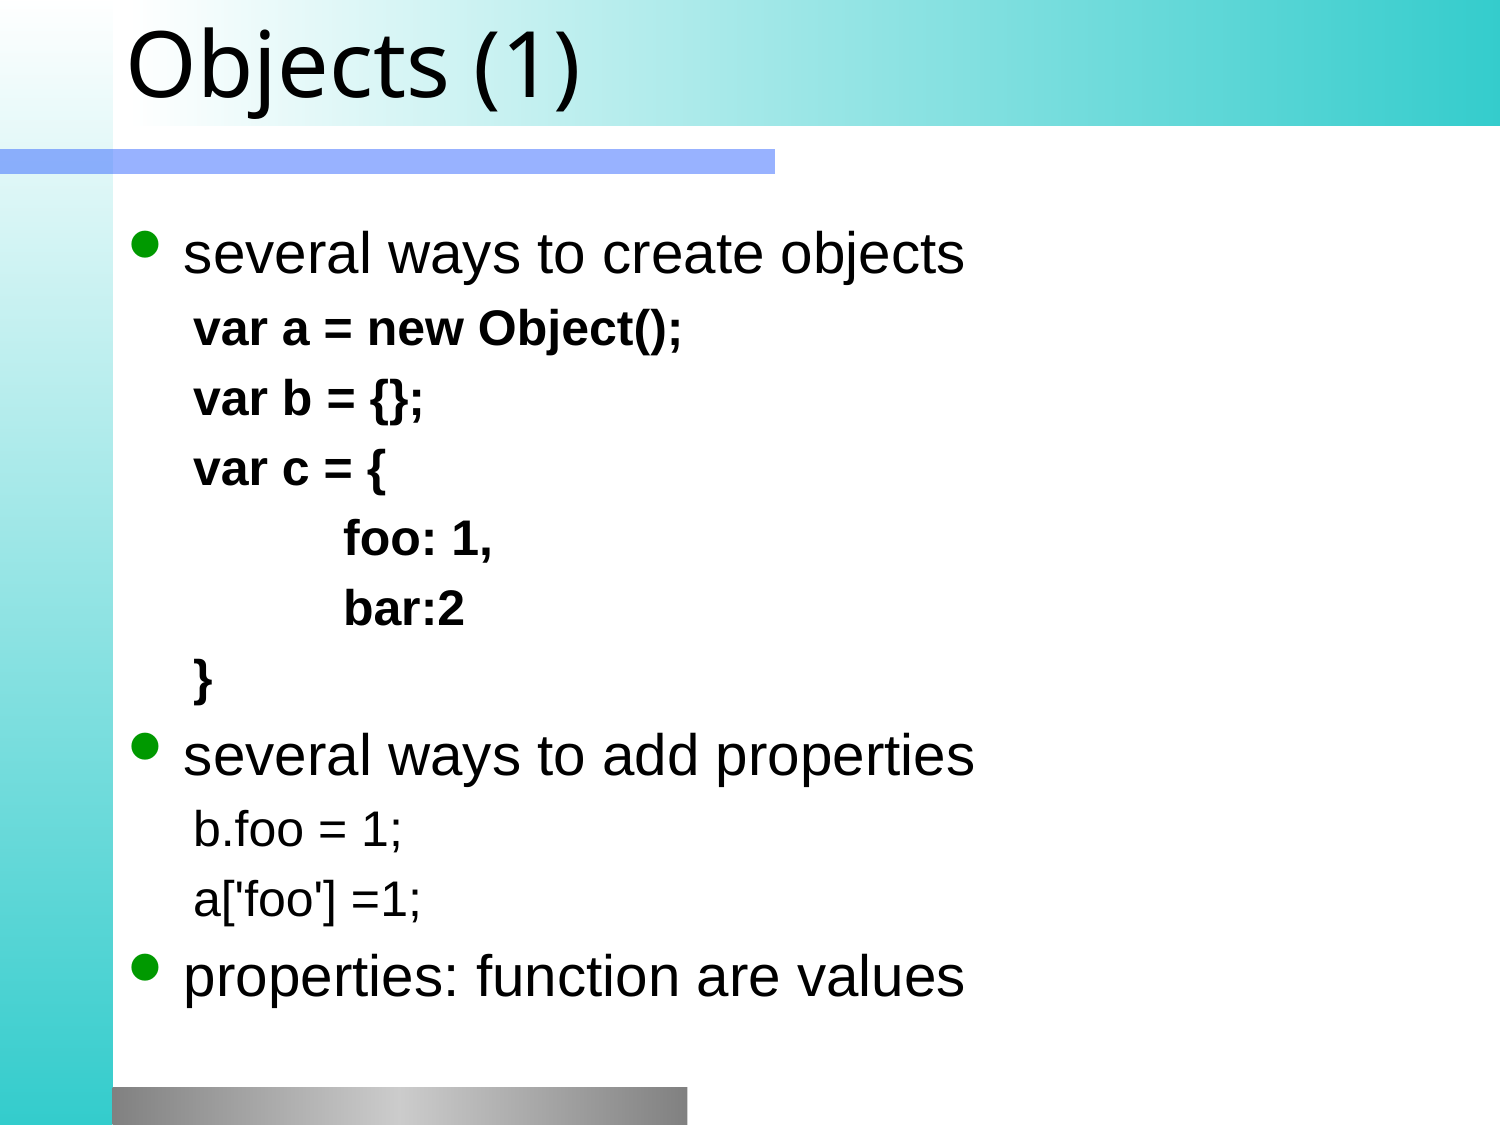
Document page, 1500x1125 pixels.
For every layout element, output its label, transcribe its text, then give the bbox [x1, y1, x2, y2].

title Objects (1) [110, 0, 1424, 126]
list several ways to create objects var a = new Object(); var b = {}; var c = { foo: 1, bar:2 } several ways to add properties b.foo = 1; a['foo'] =1; properties: function are values [112, 207, 1388, 1073]
